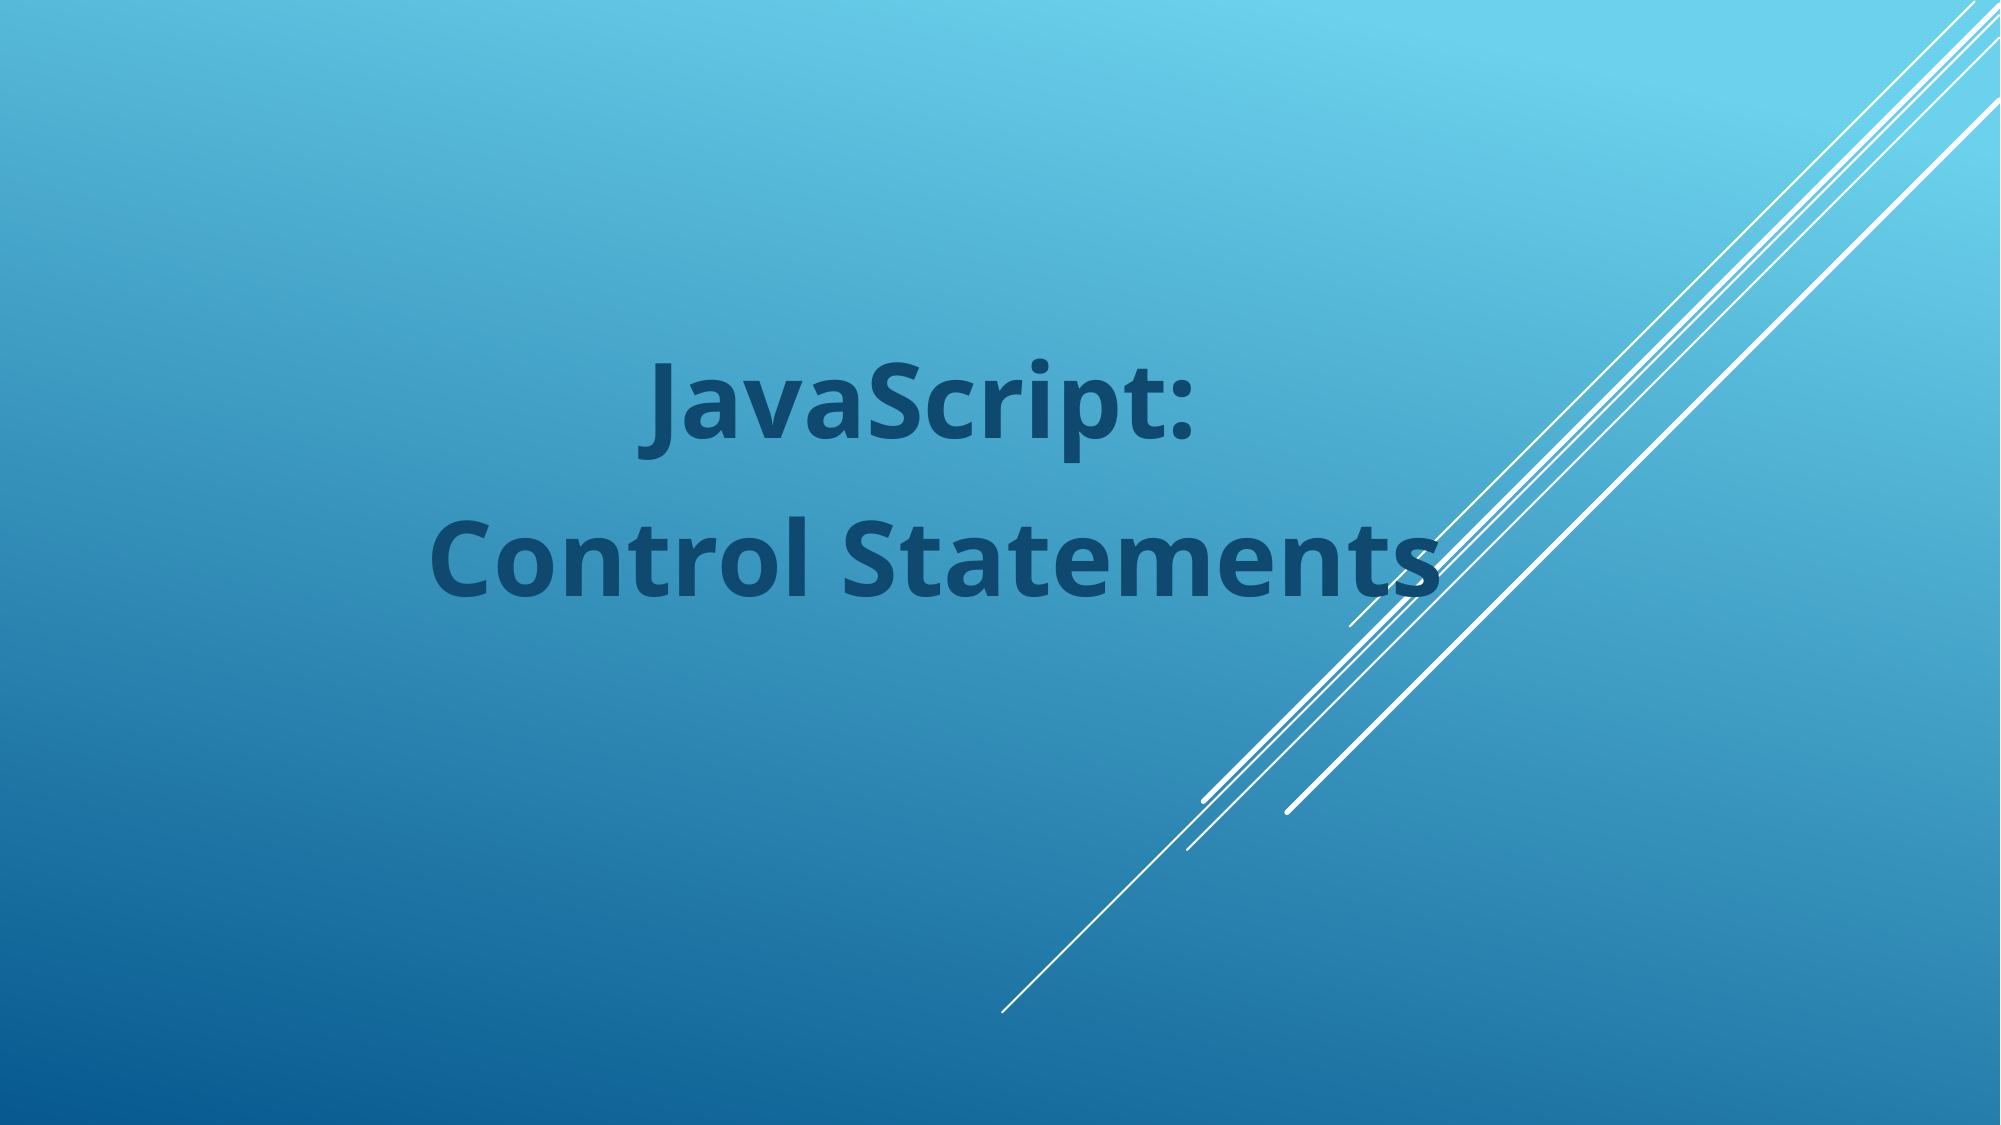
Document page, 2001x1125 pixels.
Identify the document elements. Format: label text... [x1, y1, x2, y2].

text_box JavaScript: Control Statements [324, 325, 1546, 626]
